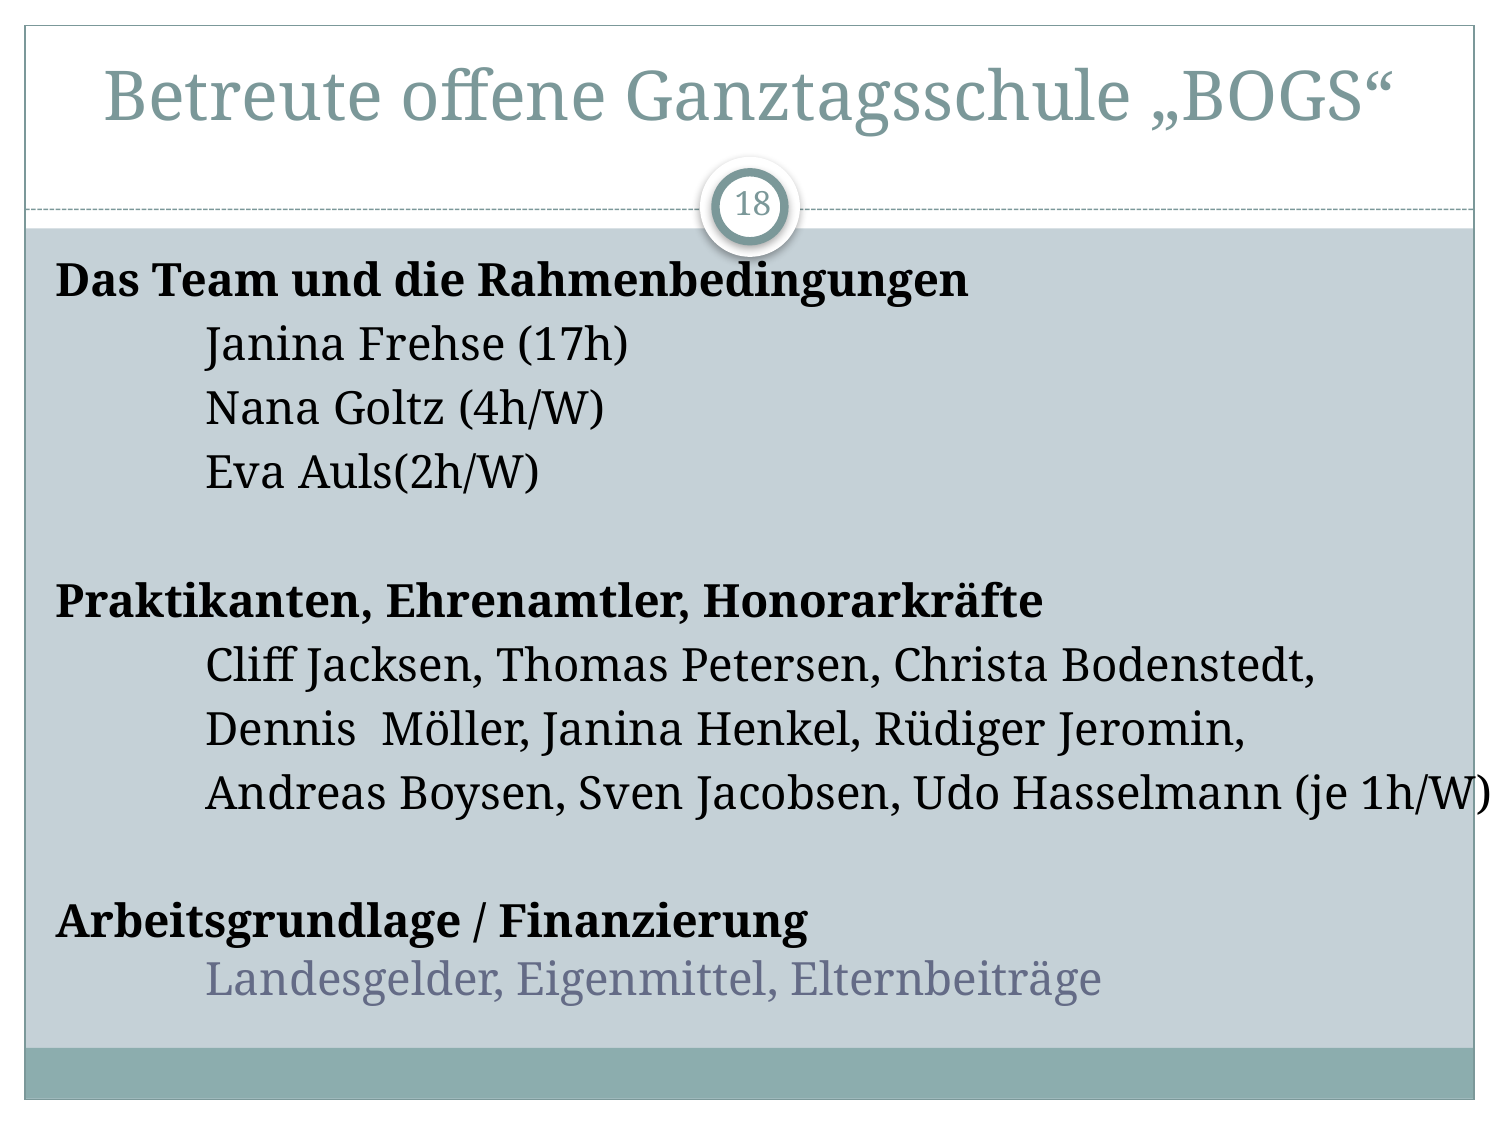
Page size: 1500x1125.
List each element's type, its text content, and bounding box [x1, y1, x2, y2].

slide_number 18 [715, 168, 791, 241]
title Betreute offene Ganztagsschule „BOGS“ [29, 30, 1471, 219]
list Das Team und die Rahmenbedingungen Janina Frehse (17h) Nana Goltz (4h/W) Eva Auls(2h/W) Praktikanten, Ehrenamtler, Honorarkräfte Cliff Jacksen, Thomas Petersen, Christa Bodenstedt, Dennis Möller, Janina Henkel, Rüdiger Jeromin, Andreas Boysen, Sven Jacobsen, Udo Hasselmann (je 1h/W) Arbeitsgrundlage / Finanzierung Landesgelder, Eigenmittel, Elternbeiträge [29, 243, 1500, 1125]
